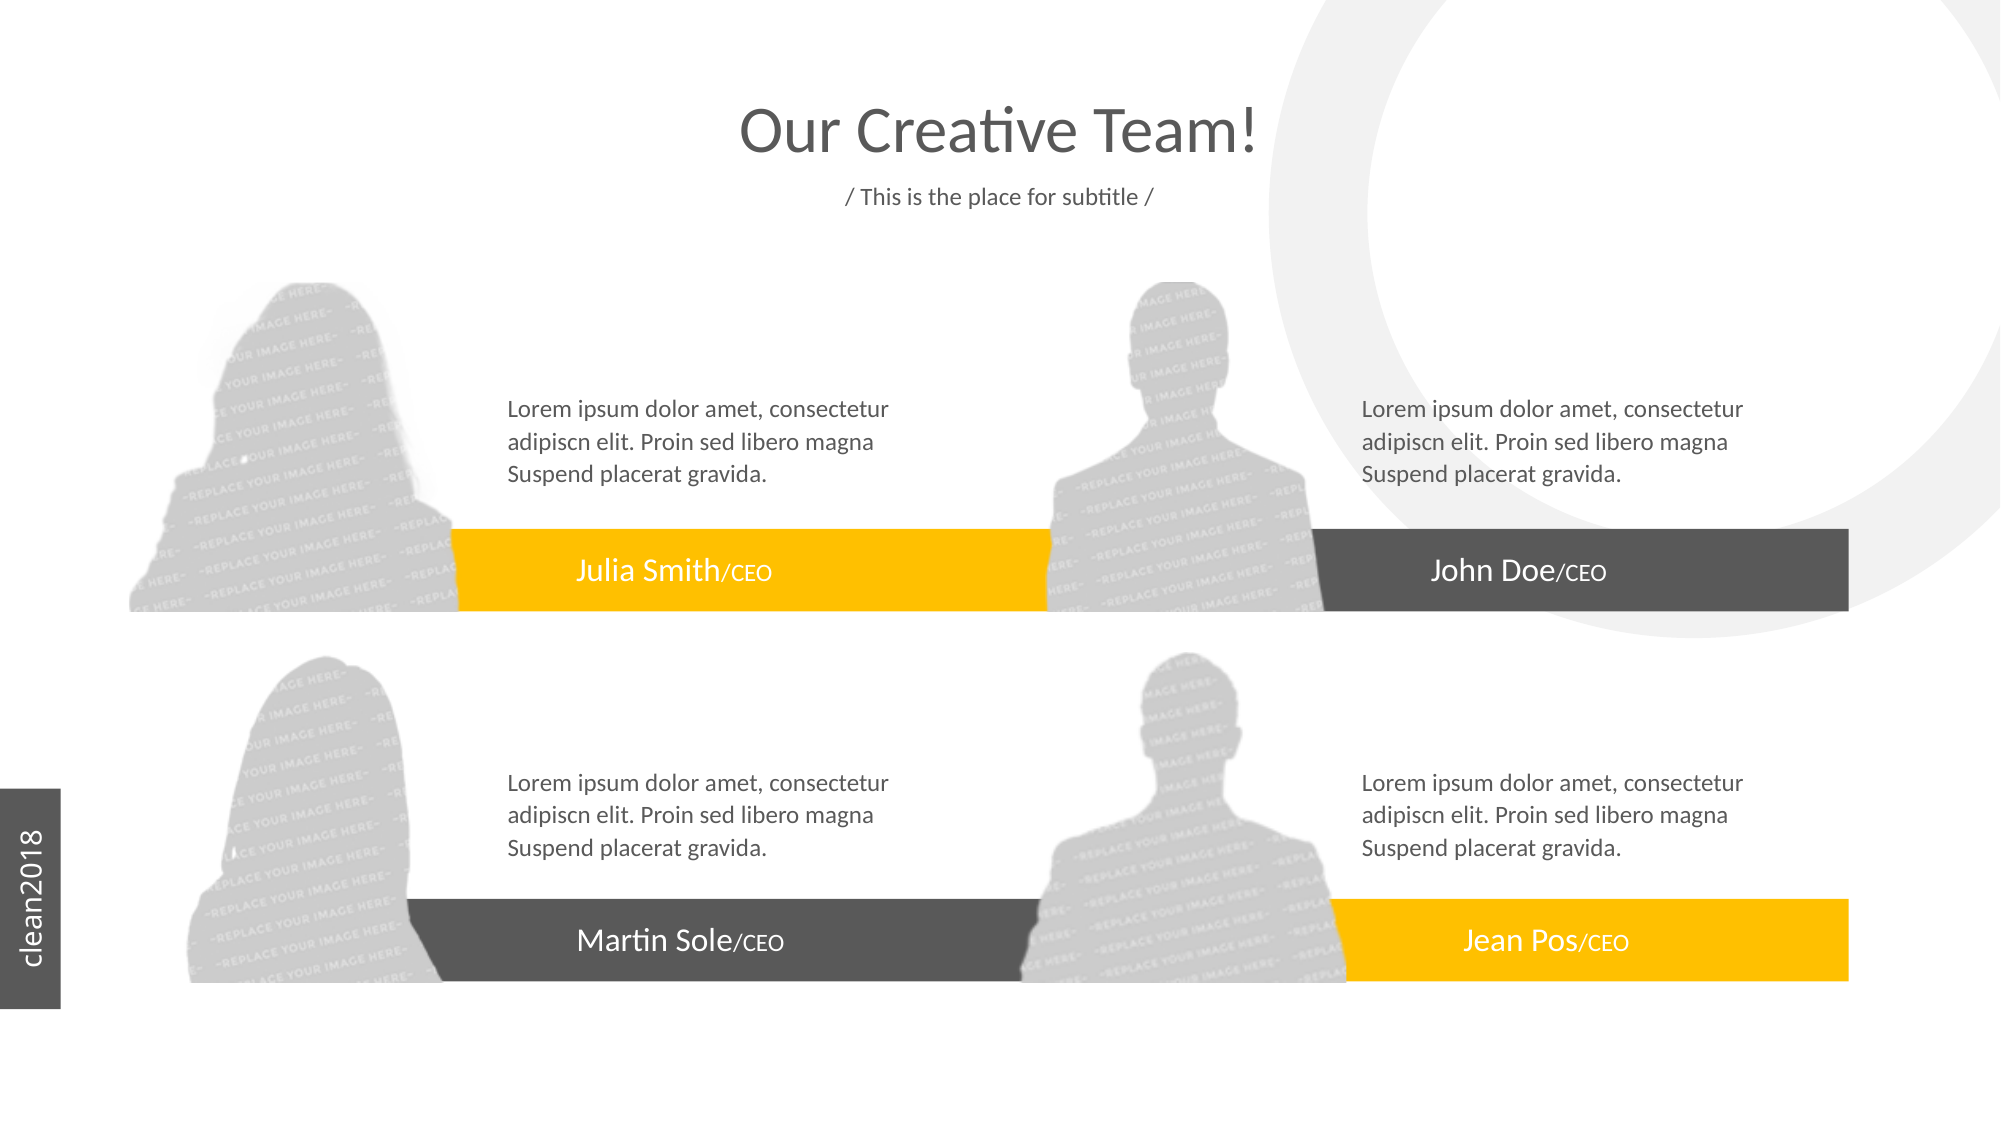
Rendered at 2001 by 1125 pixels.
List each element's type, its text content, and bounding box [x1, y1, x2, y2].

text_box Julia Smith/CEO [561, 540, 788, 596]
text_box Jean Pos/CEO [1448, 910, 1645, 966]
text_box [0, 788, 61, 1010]
text_box Lorem ipsum dolor amet, consectetur adipiscn elit. Proin sed libero magna Suspend placerat gravida. [492, 381, 938, 496]
text_box John Doe/CEO [1416, 540, 1623, 596]
text_box Martin Sole/CEO [561, 910, 800, 966]
picture [1000, 282, 1346, 612]
picture [999, 652, 1347, 983]
text_box / This is the place for subtitle / [830, 173, 1170, 219]
picture [128, 281, 493, 612]
picture [128, 653, 493, 983]
text_box Lorem ipsum dolor amet, consectetur adipiscn elit. Proin sed libero magna Suspend placerat gravida. [1347, 381, 1792, 496]
text_box Our Creative Team! [724, 78, 1276, 174]
text_box Lorem ipsum dolor amet, consectetur adipiscn elit. Proin sed libero magna Suspend placerat gravida. [1347, 755, 1792, 870]
text_box Lorem ipsum dolor amet, consectetur adipiscn elit. Proin sed libero magna Suspend placerat gravida. [492, 755, 938, 870]
